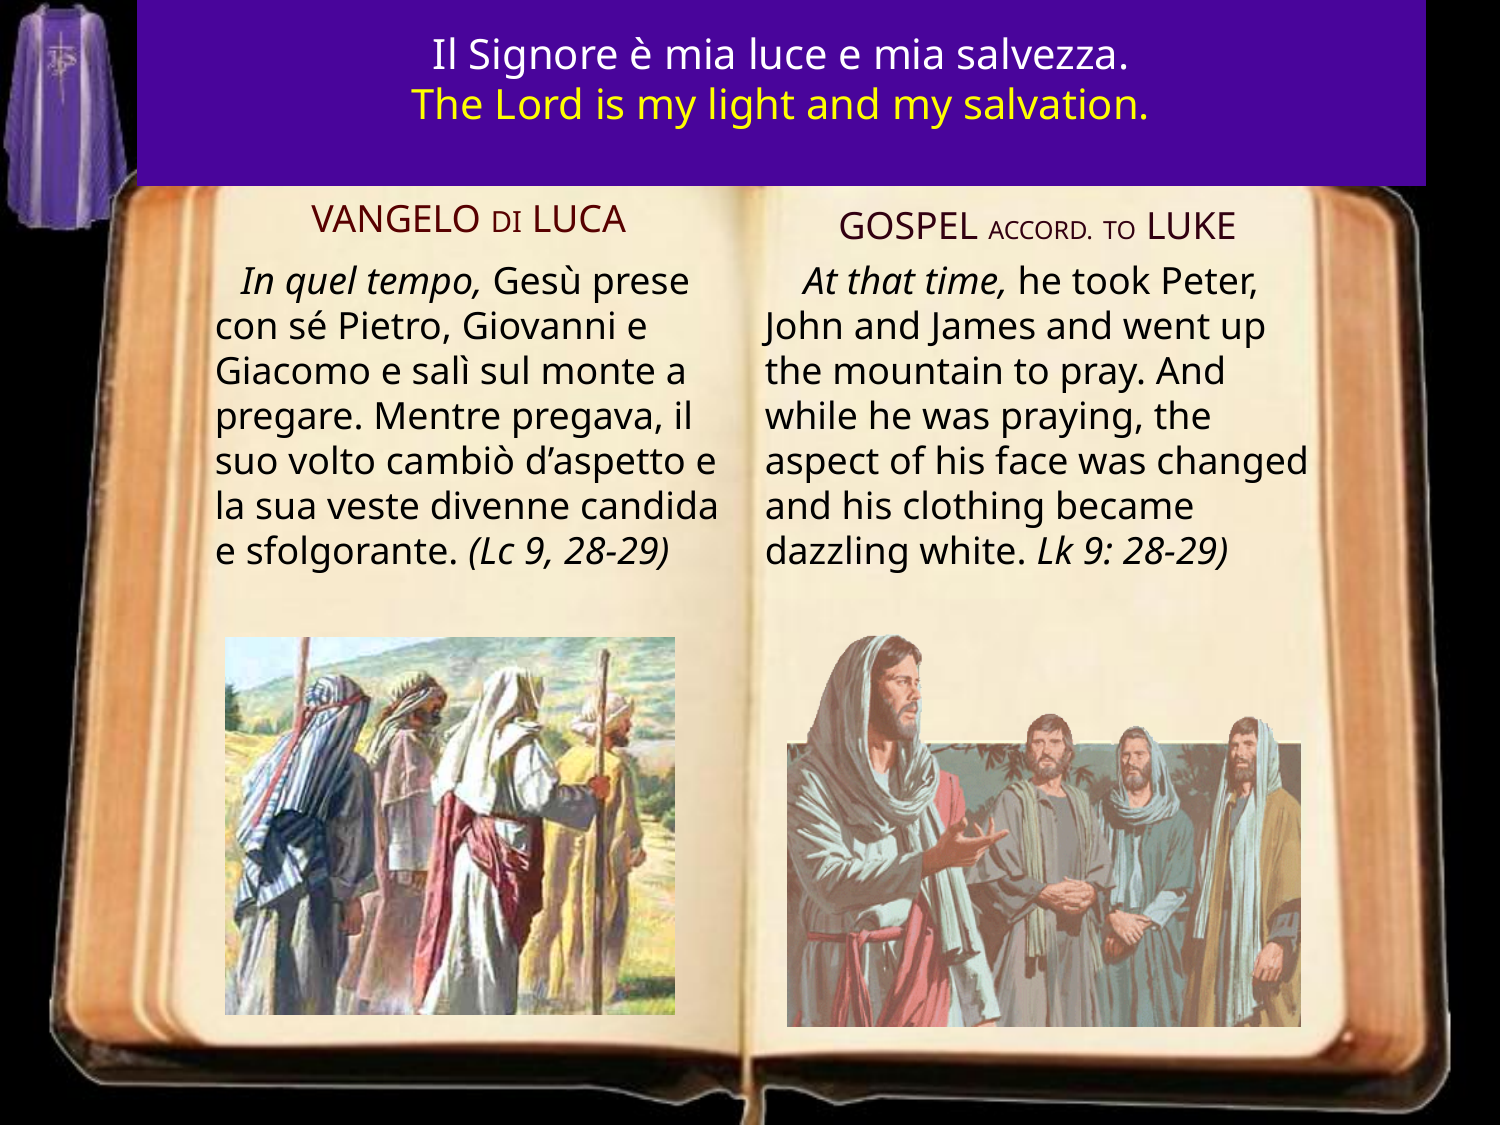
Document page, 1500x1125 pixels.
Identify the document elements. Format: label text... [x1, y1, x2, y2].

picture [0, 0, 1500, 1125]
text_box GOSPEL ACCORD. TO LUKE [712, 200, 1363, 250]
text_box Il Signore è mia luce e mia salvezza. The Lord is my light and my salvation. [137, 0, 1425, 186]
text_box At that time, he took Peter, John and James and went up the mountain to pray. And while he was praying, the aspect of his face was changed and his clothing became dazzling white. Lk 9: 28-29) [749, 249, 1338, 581]
text_box VANGELO DI LUCA [199, 187, 738, 248]
text_box In quel tempo, Gesù prese con sé Pietro, Giovanni e Giacomo e salì sul monte a pregare. Mentre pregava, il suo volto cambiò d’aspetto e la sua veste divenne candida e sfolgorante. (Lc 9, 28-29) [200, 249, 749, 581]
